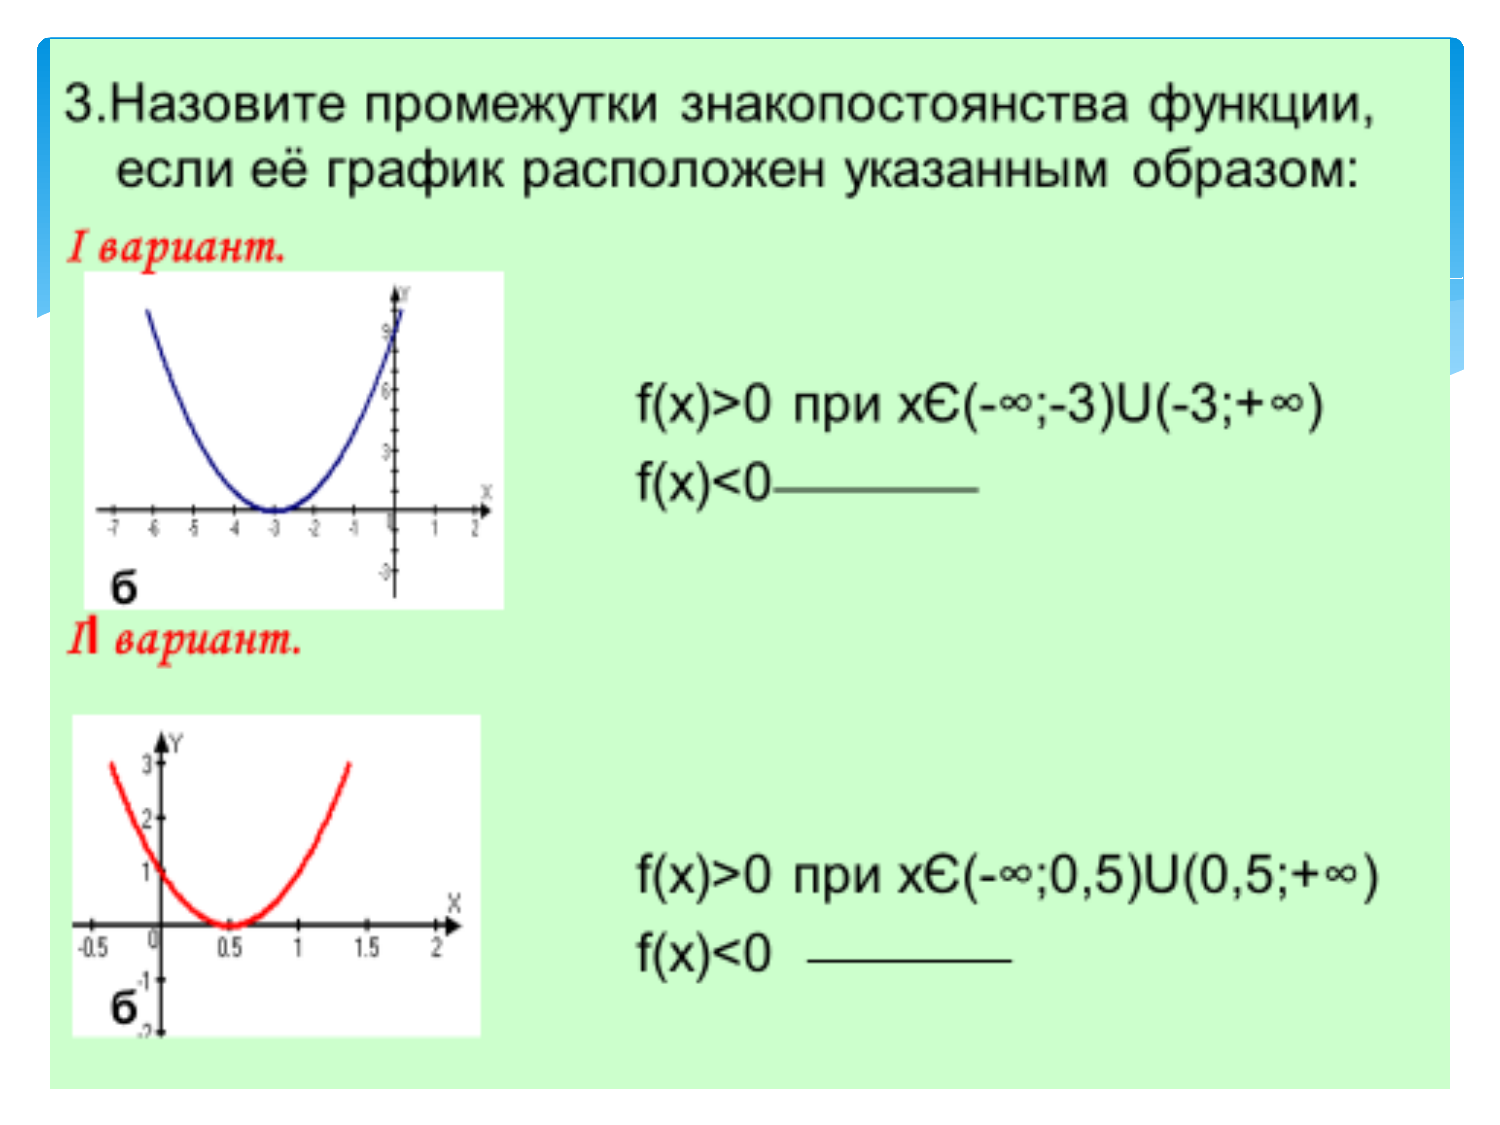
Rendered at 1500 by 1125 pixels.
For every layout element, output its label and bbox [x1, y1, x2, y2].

list [50, 38, 1450, 1089]
